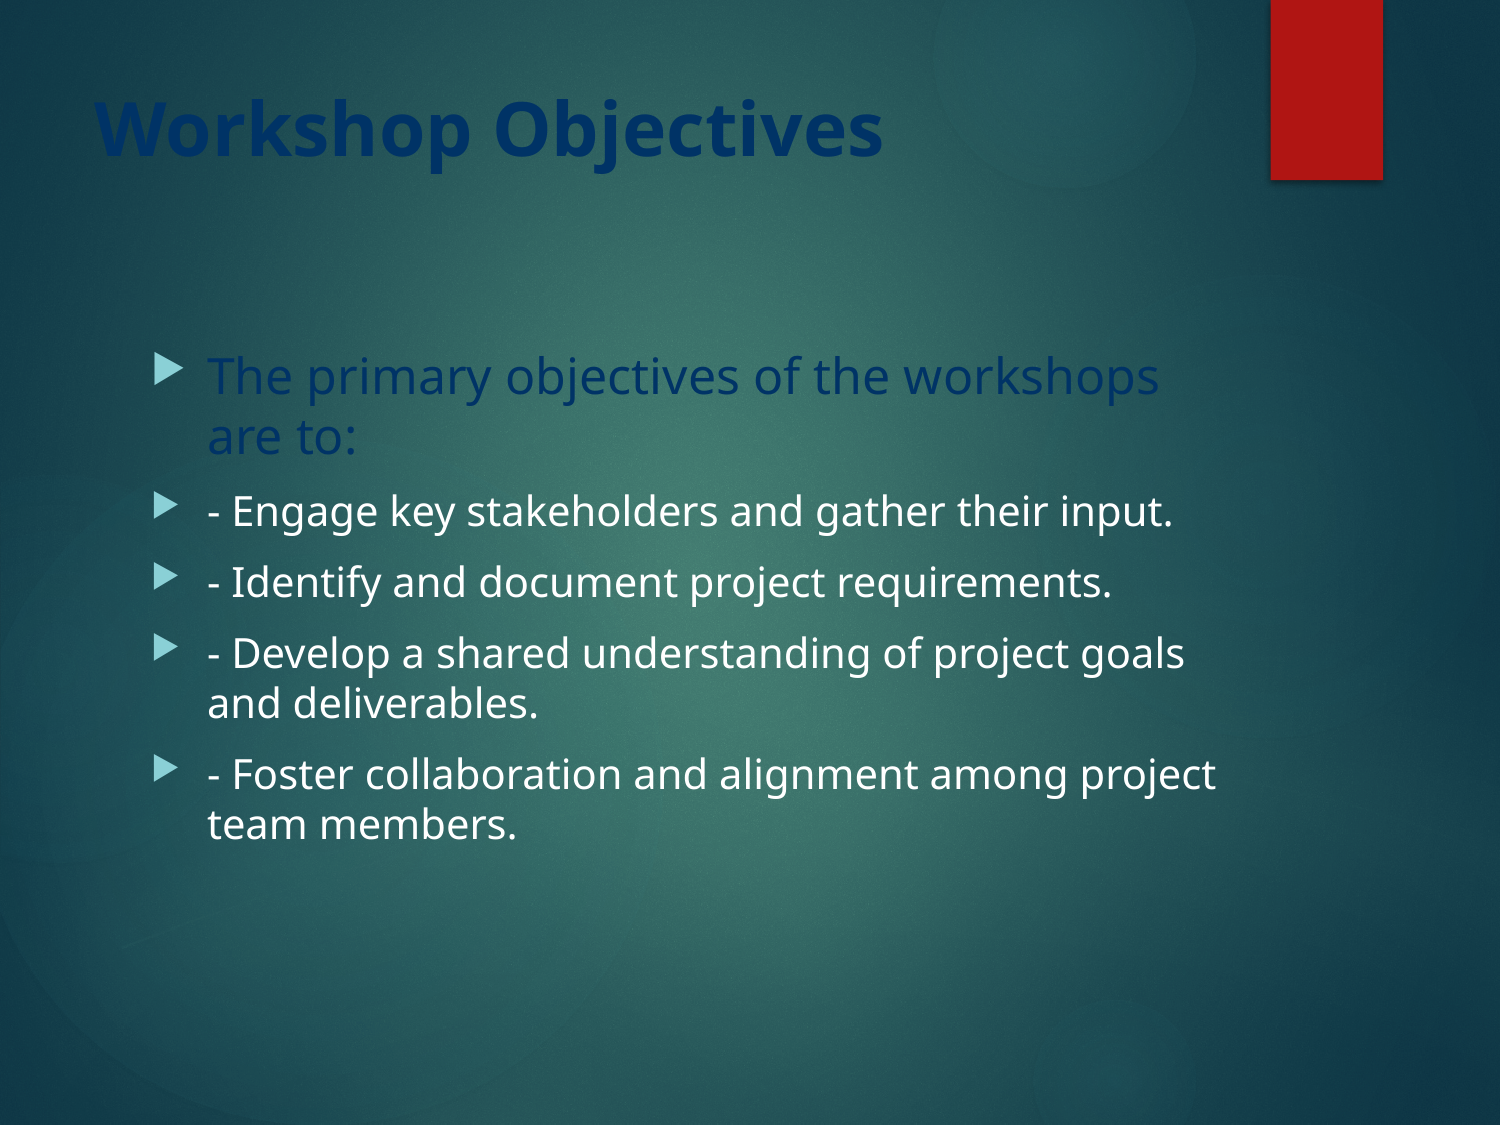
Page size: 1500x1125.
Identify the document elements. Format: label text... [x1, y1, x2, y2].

list The primary objectives of the workshops are to: - Engage key stakeholders and gather their input. - Identify and document project requirements. - Develop a shared understanding of project goals and deliverables. - Foster collaboration and alignment among project team members. [135, 336, 1237, 1025]
title Workshop Objectives [79, 74, 1237, 304]
